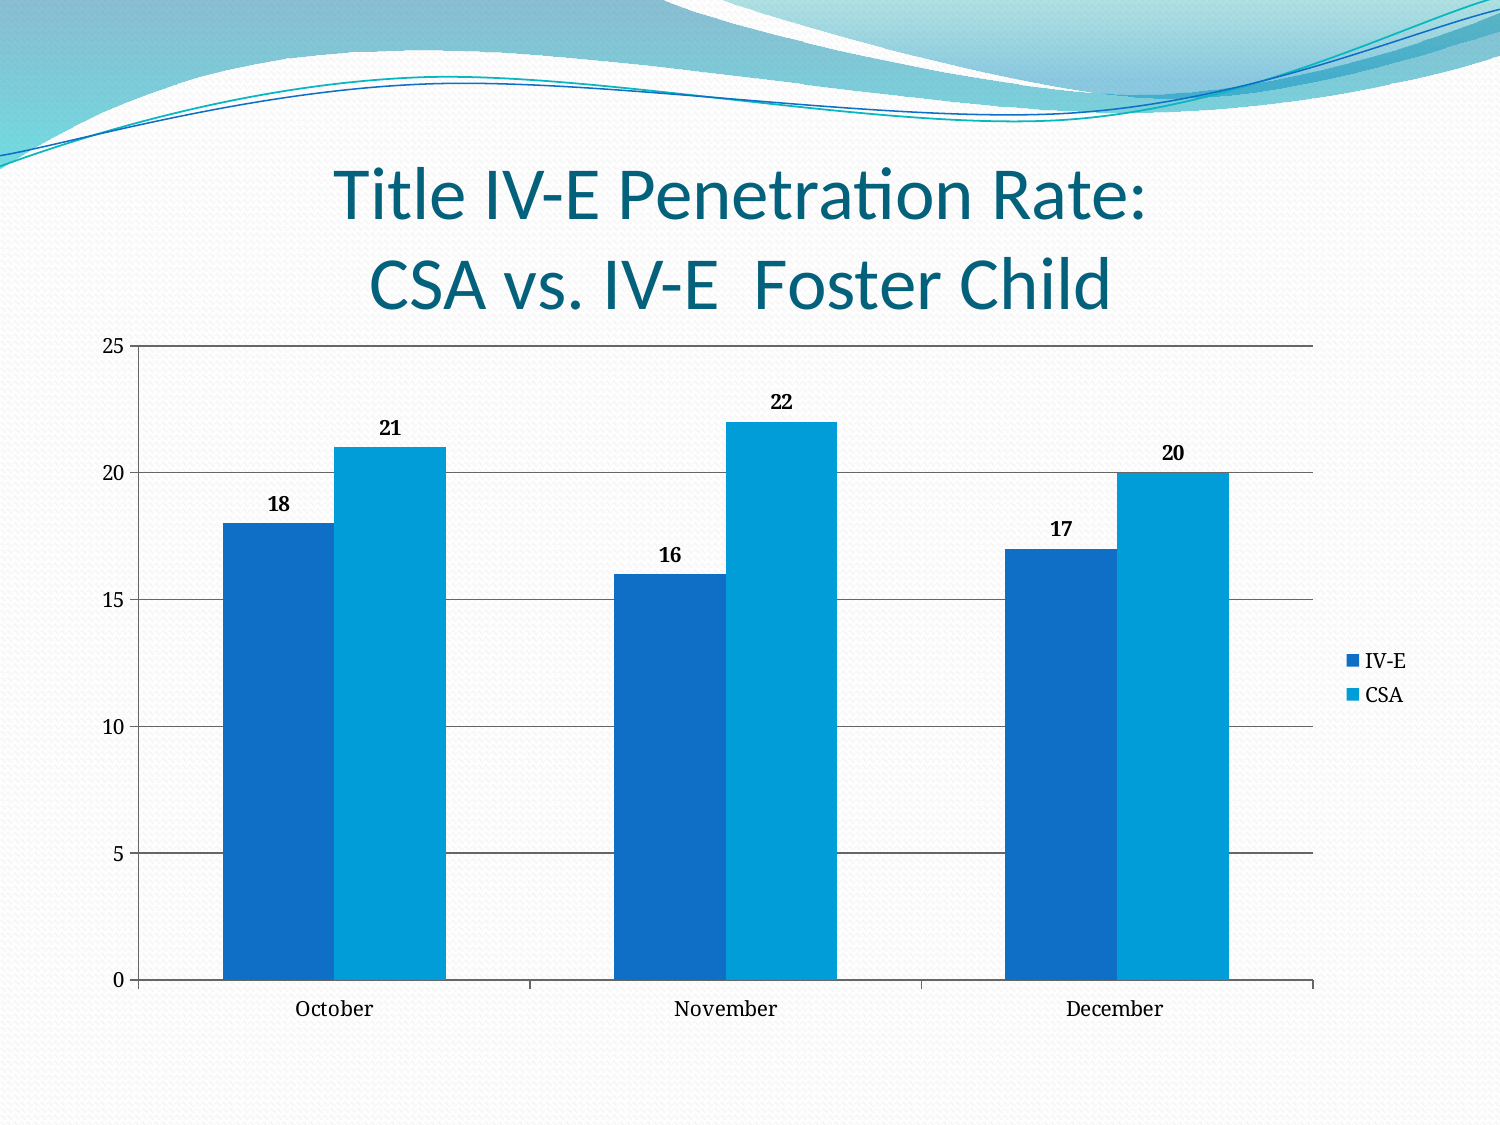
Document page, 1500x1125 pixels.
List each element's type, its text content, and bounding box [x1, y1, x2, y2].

chart [74, 317, 1426, 1038]
title Title IV-E Penetration Rate: CSA vs. IV-E Foster Child [75, 137, 1425, 317]
